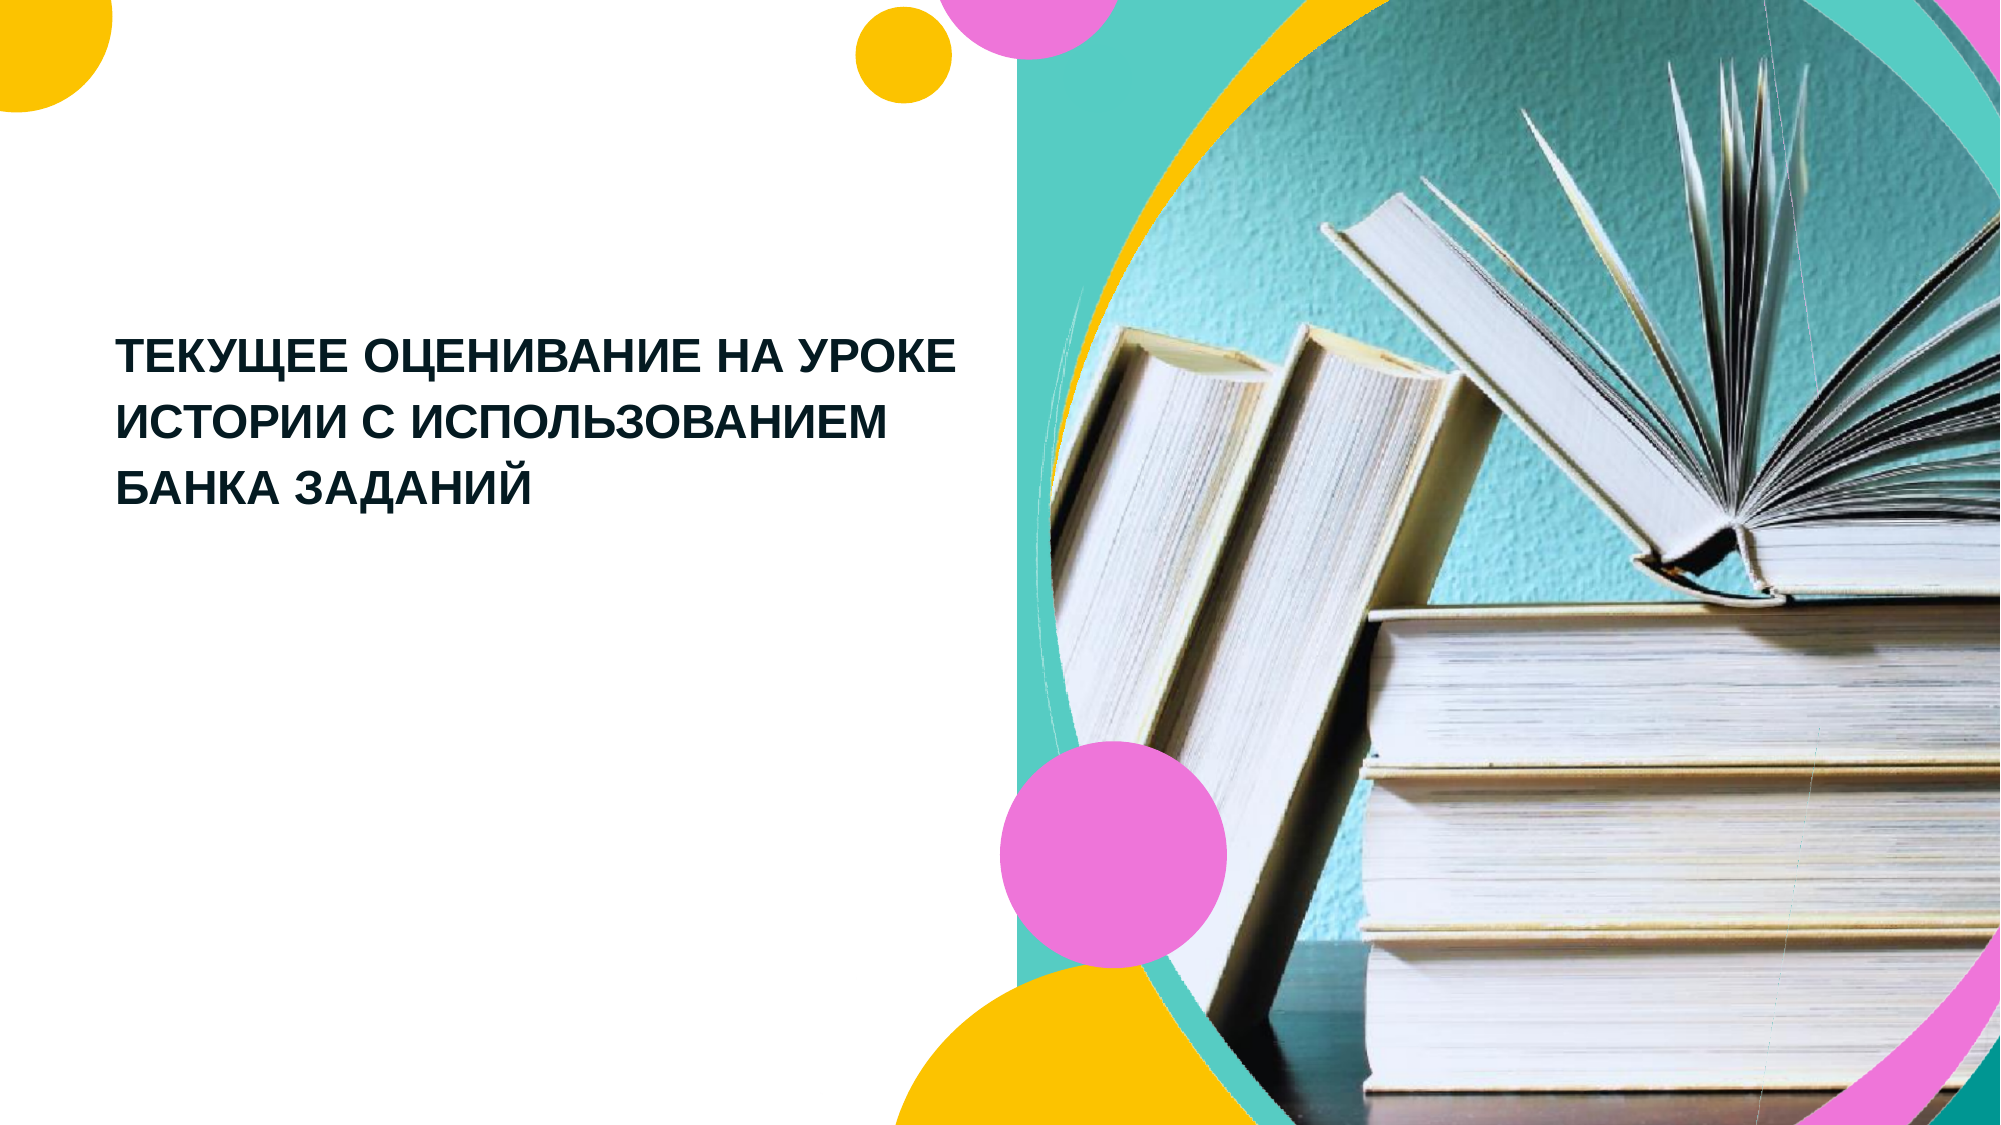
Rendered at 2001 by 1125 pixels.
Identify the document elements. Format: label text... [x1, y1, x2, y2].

title ТЕКУЩЕЕ ОЦЕНИВАНИЕ НА УРОКЕ ИСТОРИИ С ИСПОЛЬЗОВАНИЕМ БАНКА ЗАДАНИЙ [113, 313, 962, 514]
picture [819, 0, 2000, 1125]
